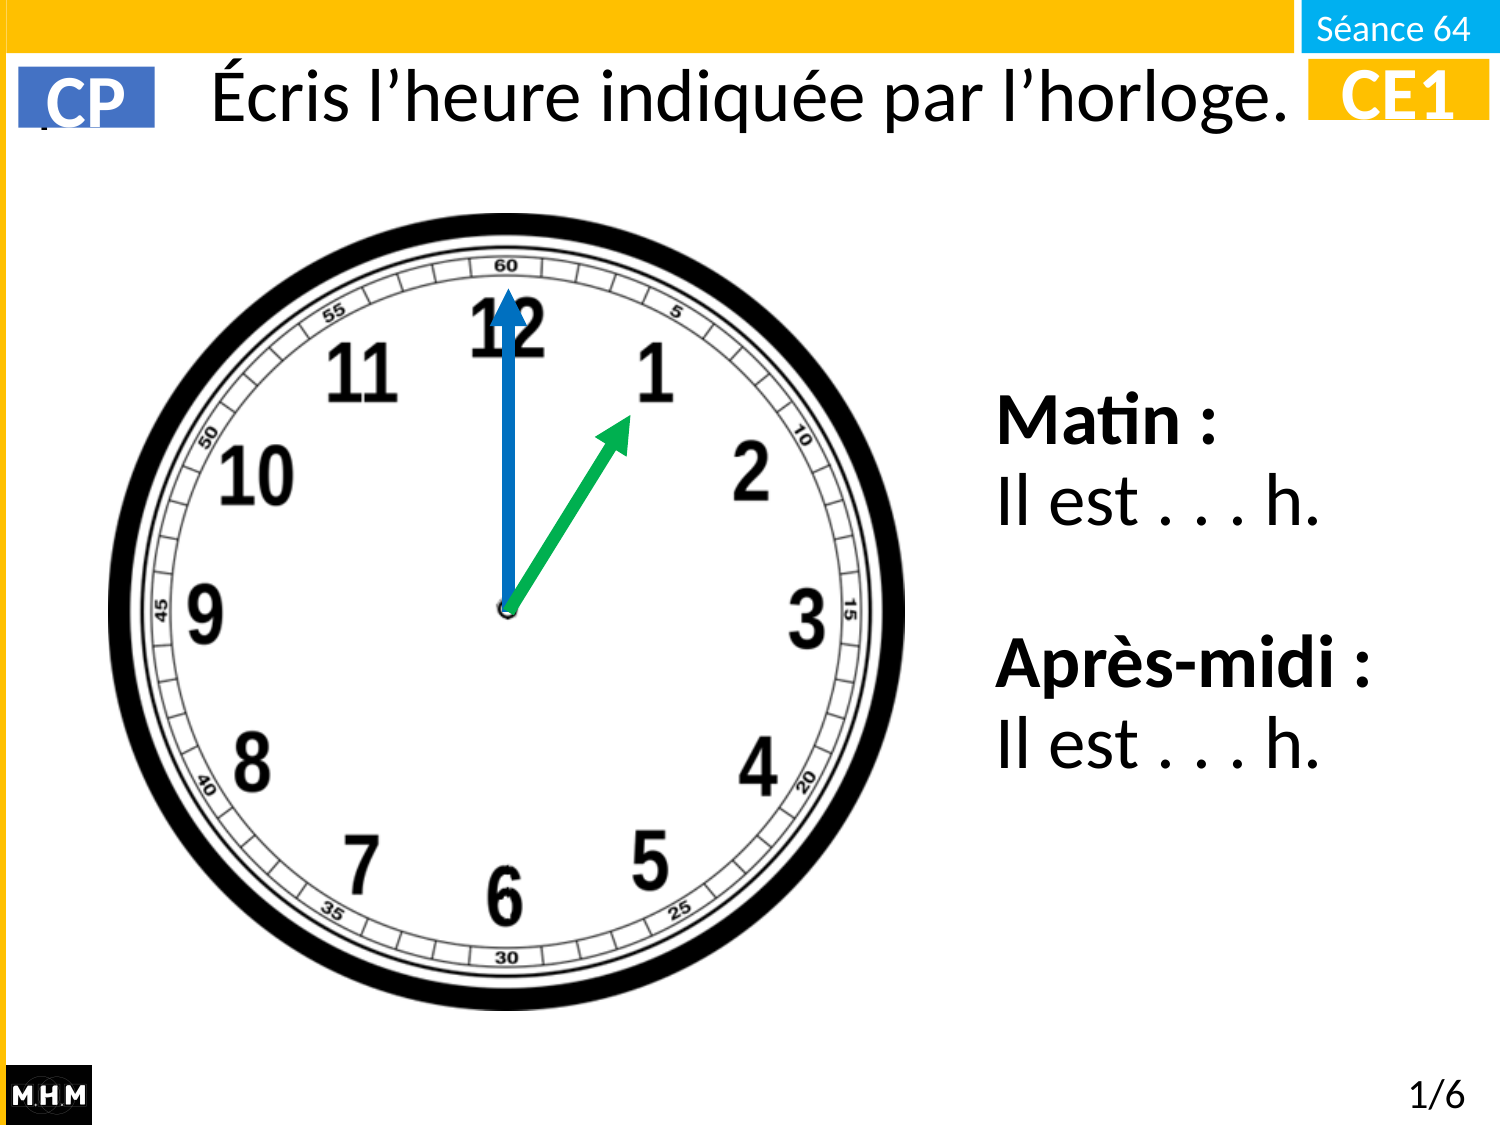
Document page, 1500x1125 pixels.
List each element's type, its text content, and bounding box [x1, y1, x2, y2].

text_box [508, 414, 631, 612]
picture [108, 213, 905, 1011]
title Écris l’heure indiquée par l’horloge. [195, 47, 1490, 147]
text_box CP [17, 66, 156, 129]
text_box Matin : Il est . . . h. Après-midi : Il est . . . h. [980, 301, 1500, 863]
picture [6, 1065, 92, 1125]
list 1/6 [1373, 1064, 1500, 1125]
text_box CE1 [1307, 58, 1490, 121]
